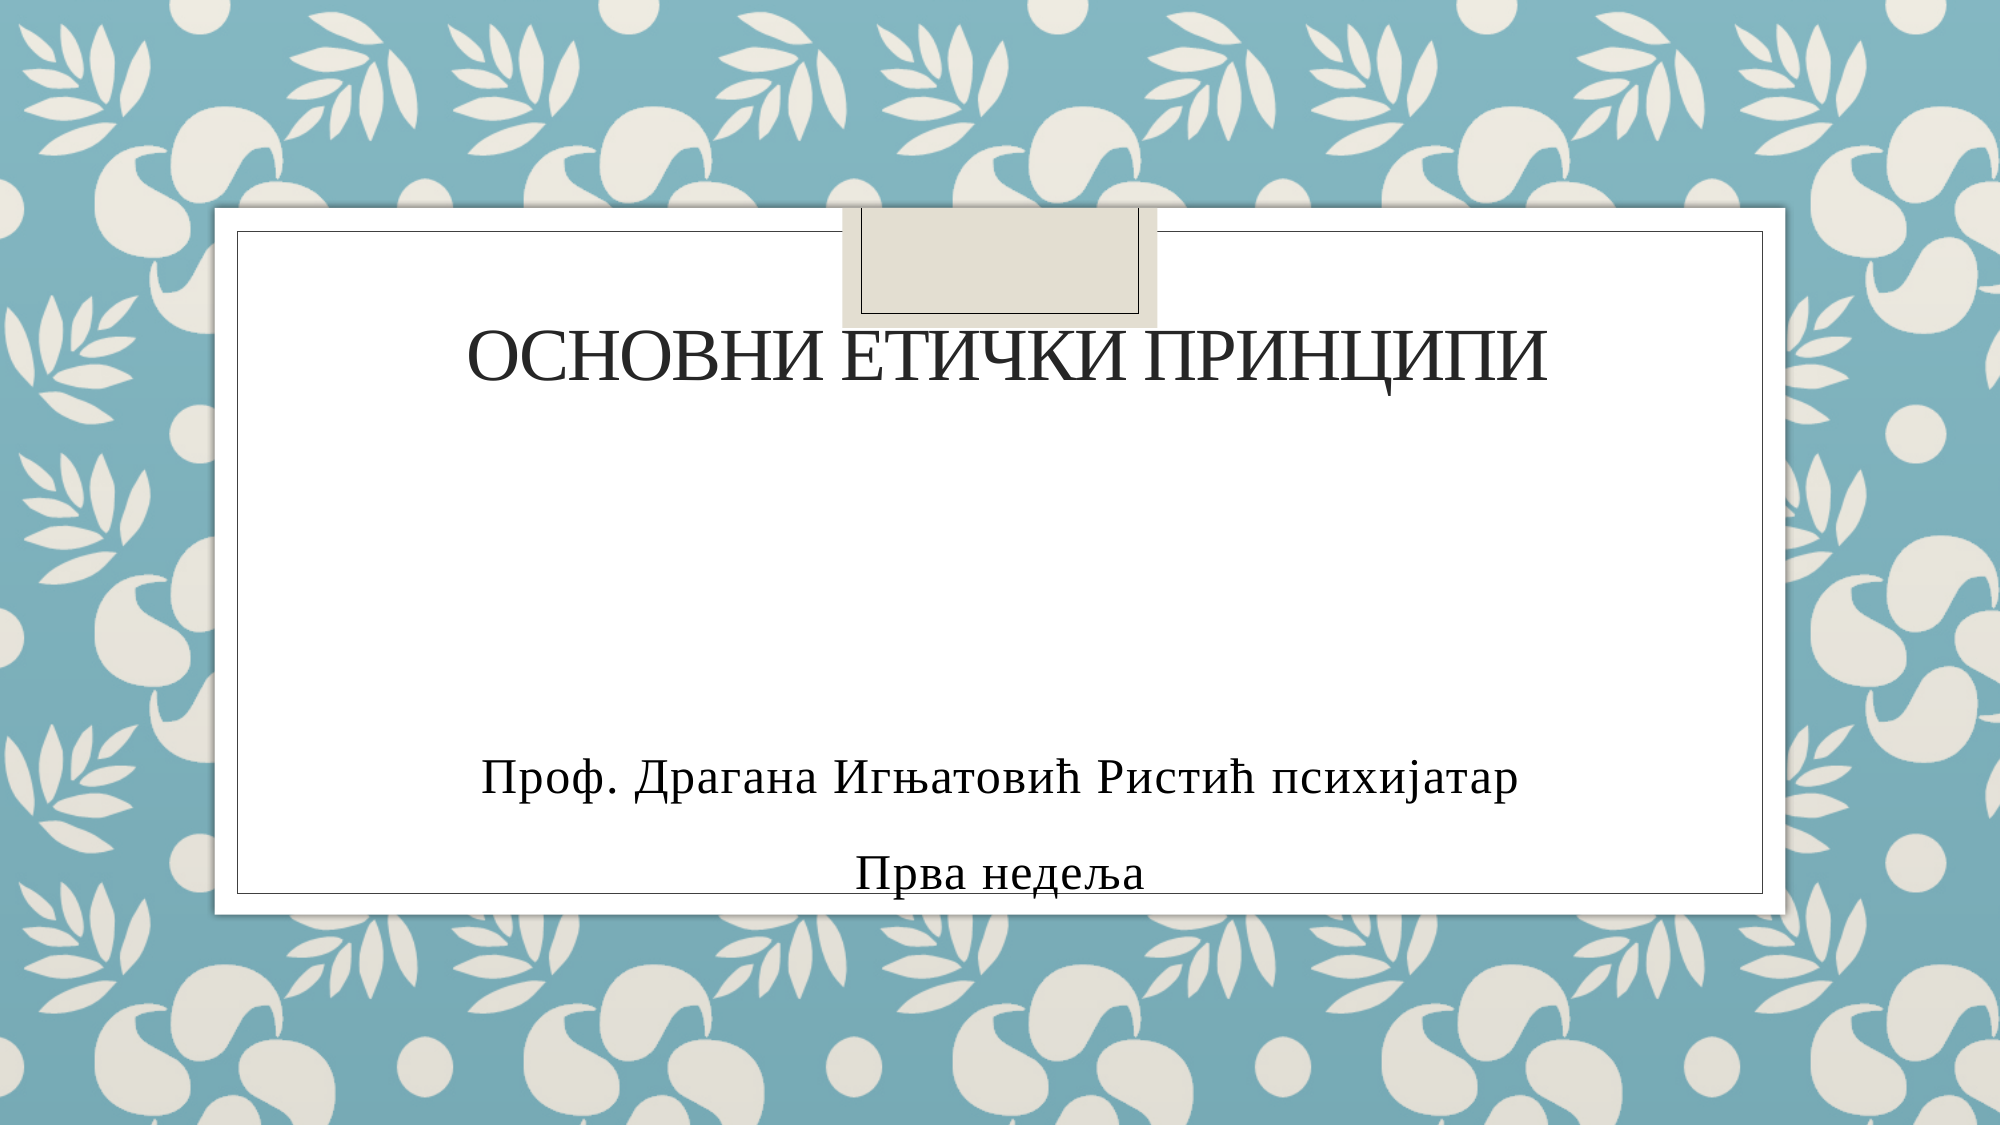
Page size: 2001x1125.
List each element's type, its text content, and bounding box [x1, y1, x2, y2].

subtitle Проф. Драгана Игњатовић Ристић психијатар Прва недеља [300, 687, 1700, 925]
title Основни етички принципи [99, 125, 1950, 591]
